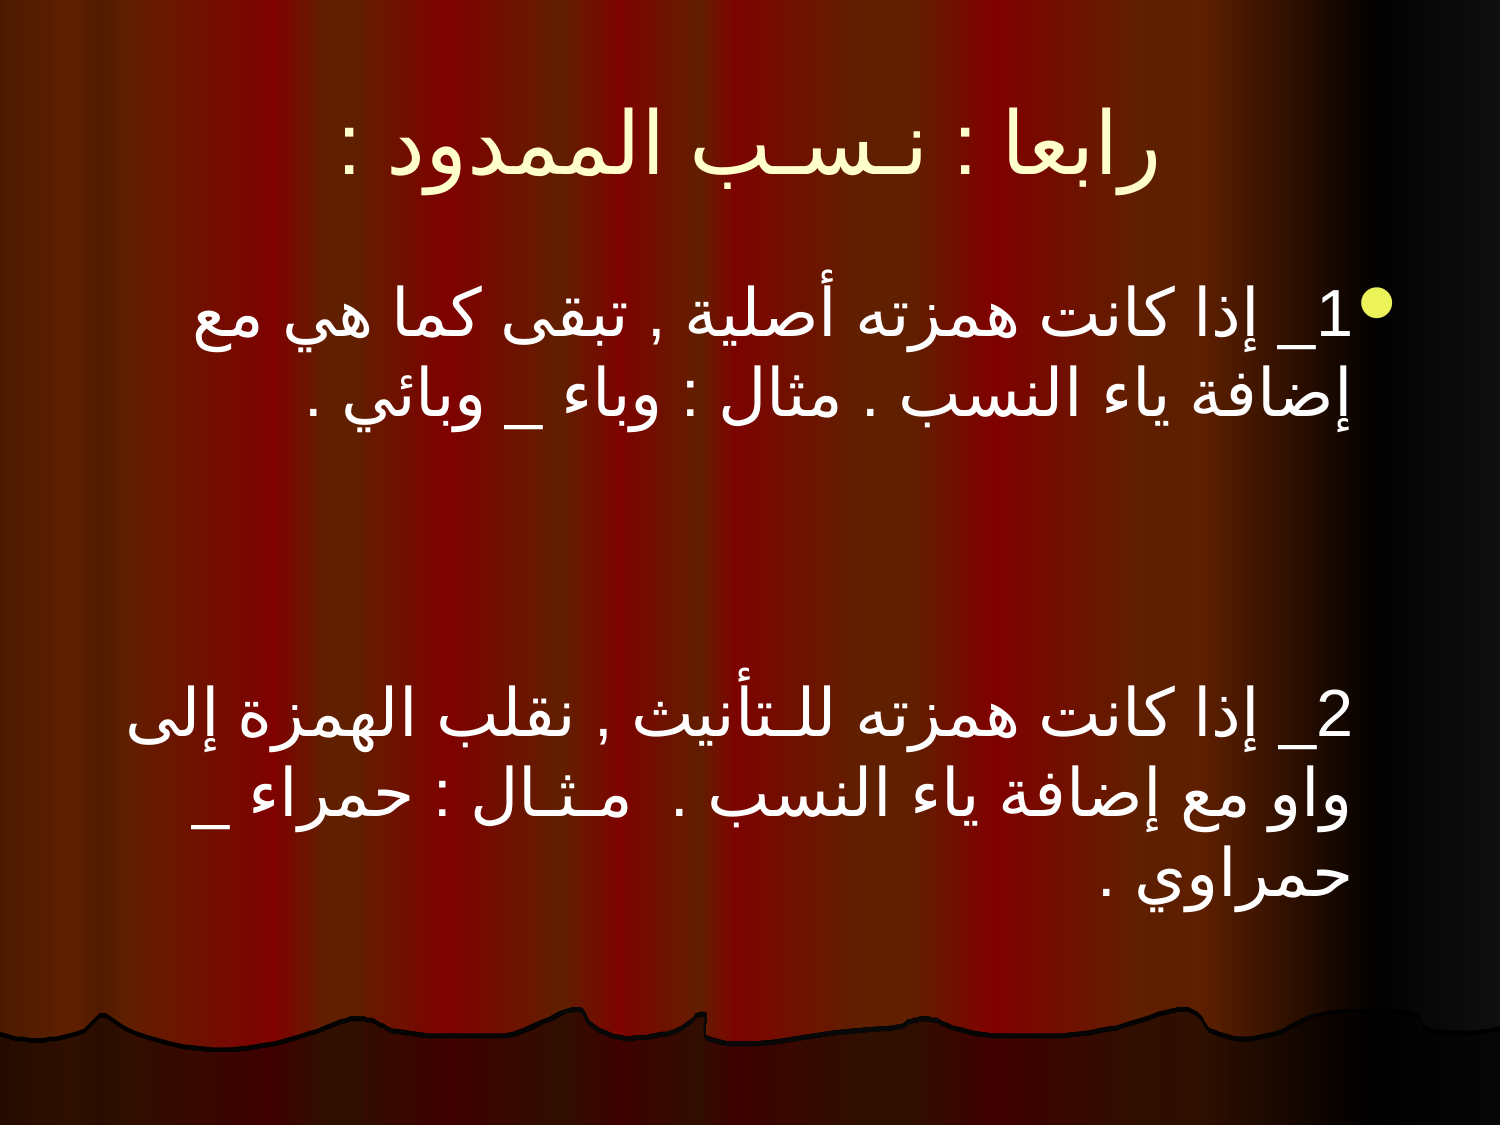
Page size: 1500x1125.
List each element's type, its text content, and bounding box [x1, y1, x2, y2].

title رابعا : نـسـب الممدود : [75, 45, 1425, 233]
list 1_ إذا كانت همزته أصلية , تبقى كما هي مع إضافة ياء النسب . مثال : وباء _ وبائي . 2_ إذا كانت همزته للـتأنيث , نقلب الهمزة إلى واو مع إضافة ياء النسب . مـثـال : حمراء _ حمراوي . [75, 262, 1425, 1006]
